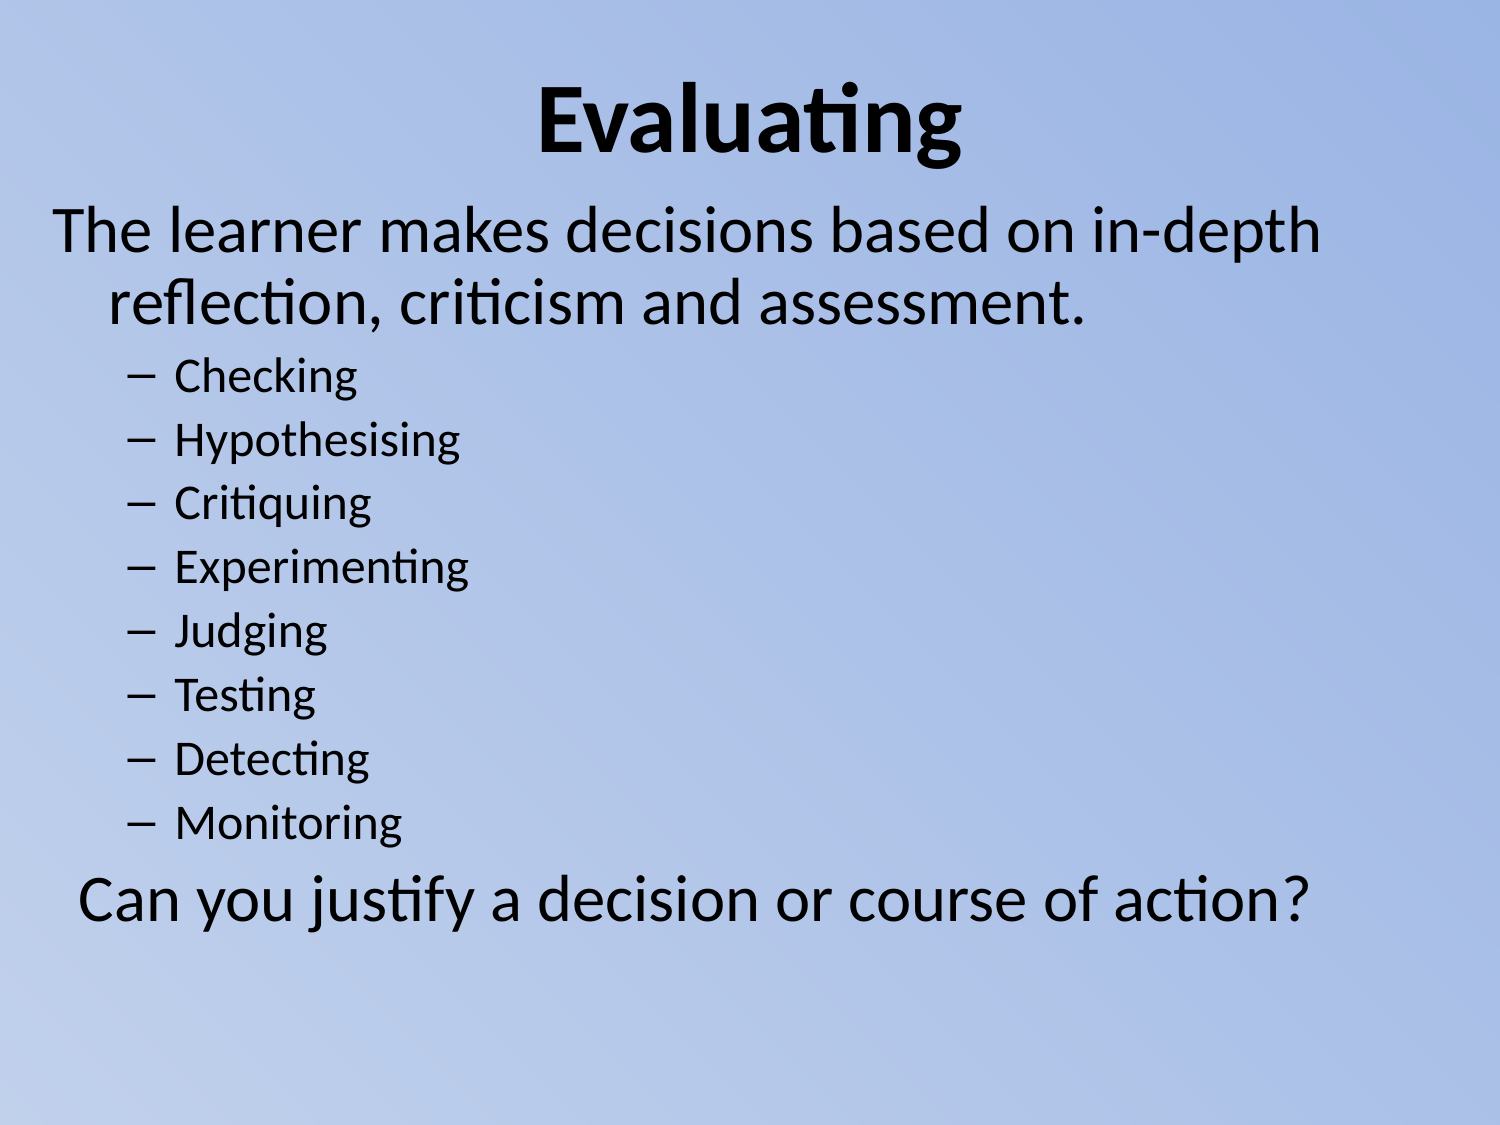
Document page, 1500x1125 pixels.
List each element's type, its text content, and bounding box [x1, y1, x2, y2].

title Evaluating [75, 18, 1425, 187]
list The learner makes decisions based on in-depth reflection, criticism and assessment. Checking Hypothesising Critiquing Experimenting Judging Testing Detecting Monitoring Can you justify a decision or course of action? [37, 187, 1500, 1019]
